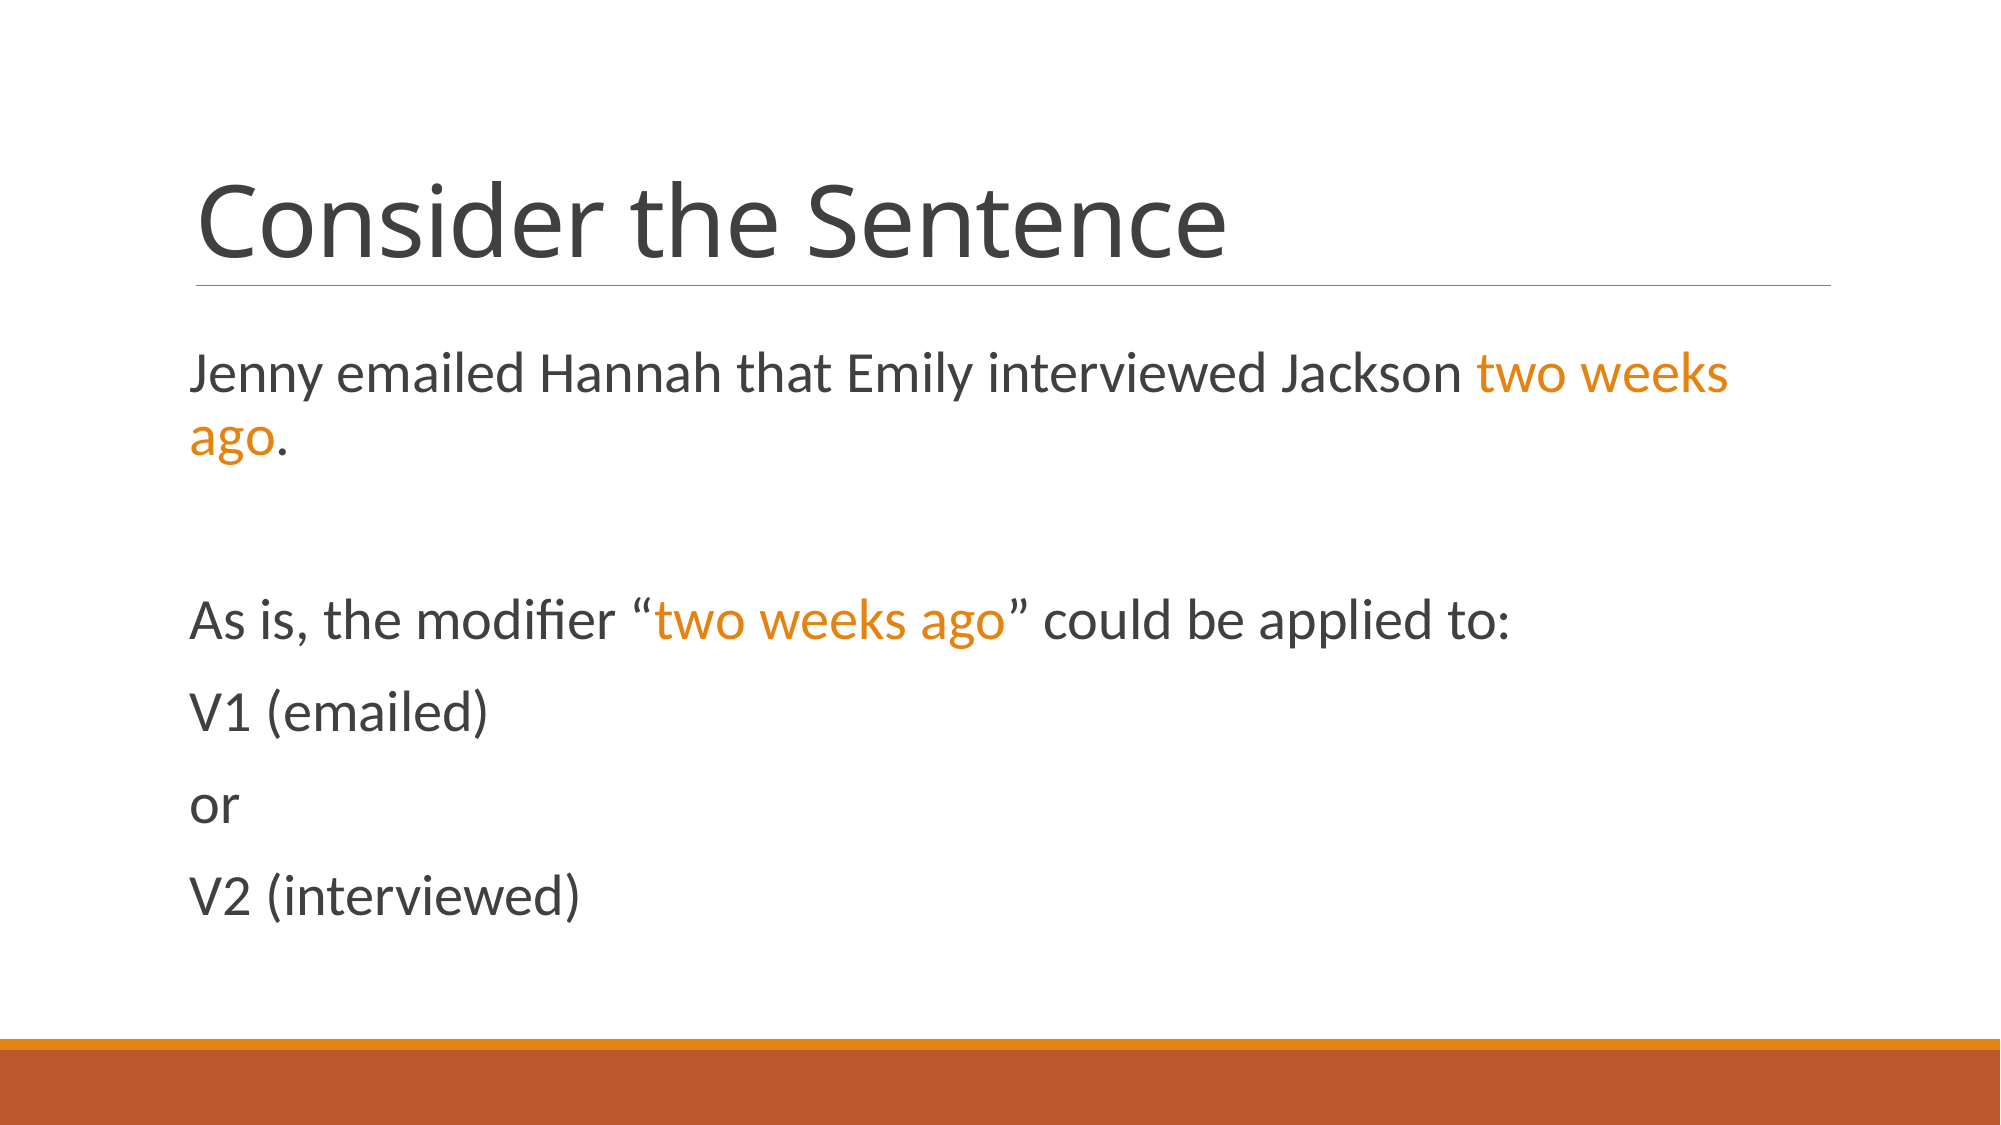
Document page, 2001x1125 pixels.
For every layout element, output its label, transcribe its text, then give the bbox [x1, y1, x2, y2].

title Consider the Sentence [180, 47, 1830, 285]
list Jenny emailed Hannah that Emily interviewed Jackson two weeks ago. As is, the modifier “two weeks ago” could be applied to: V1 (emailed) or V2 (interviewed) [174, 335, 1825, 976]
